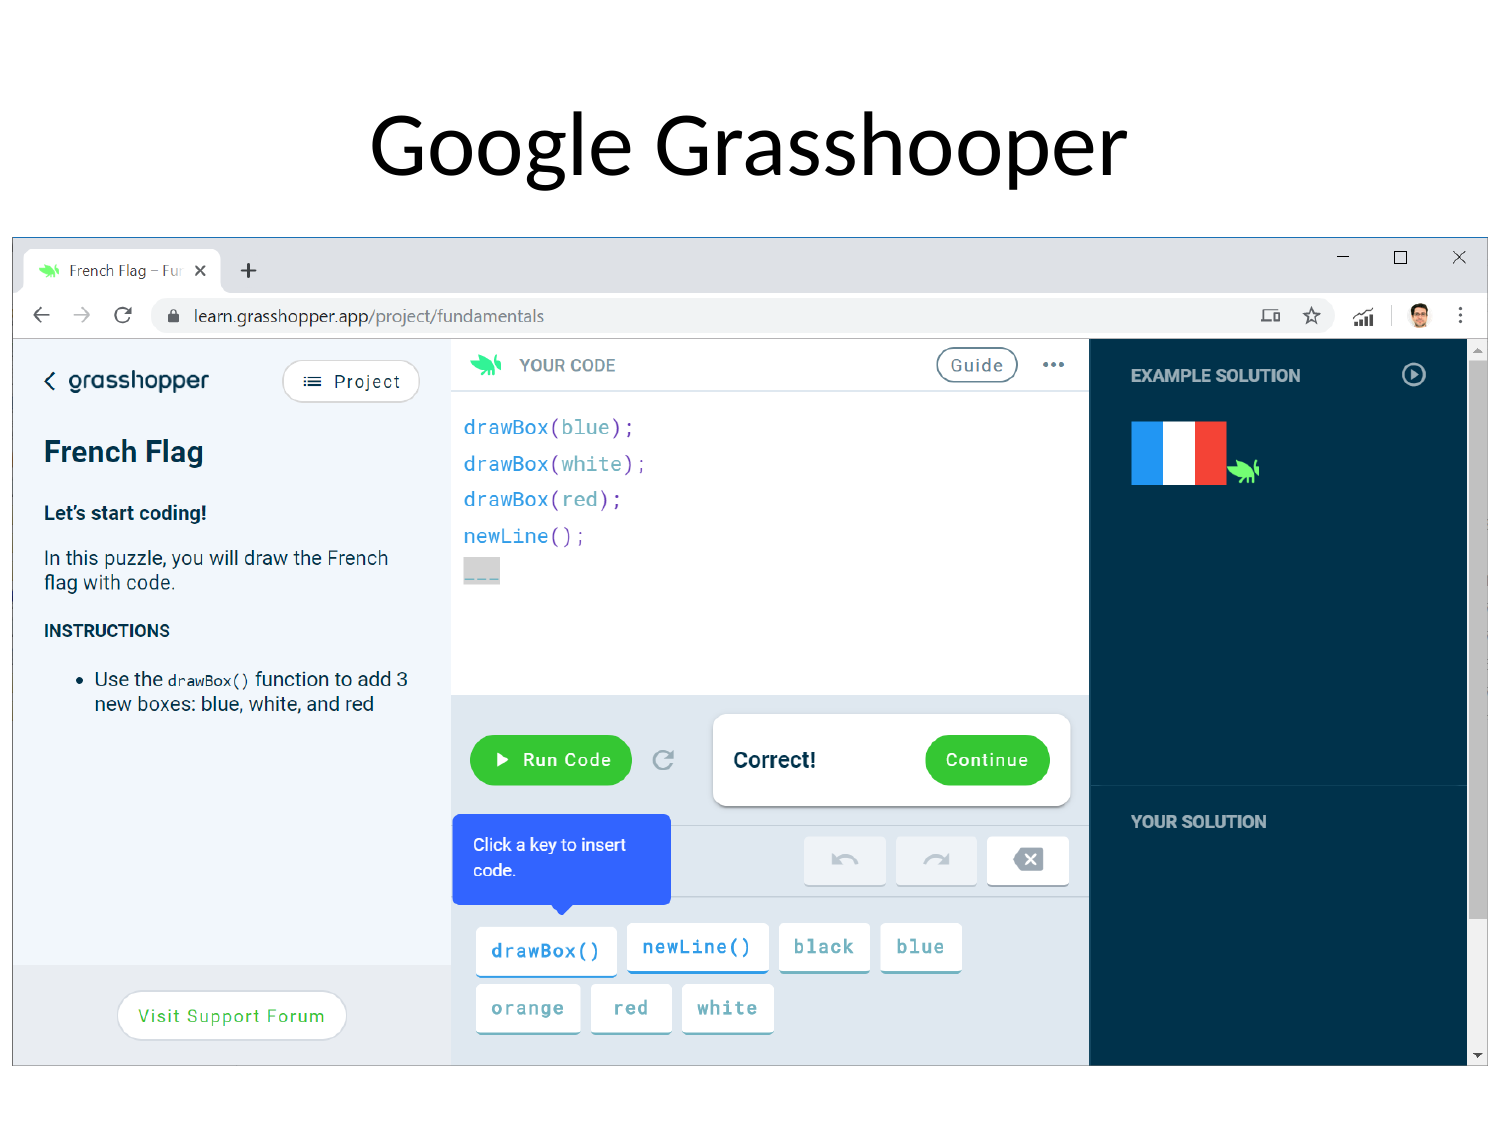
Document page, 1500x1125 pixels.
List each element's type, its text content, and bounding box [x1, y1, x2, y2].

picture [12, 237, 1488, 1067]
title Google Grasshooper [75, 45, 1425, 233]
